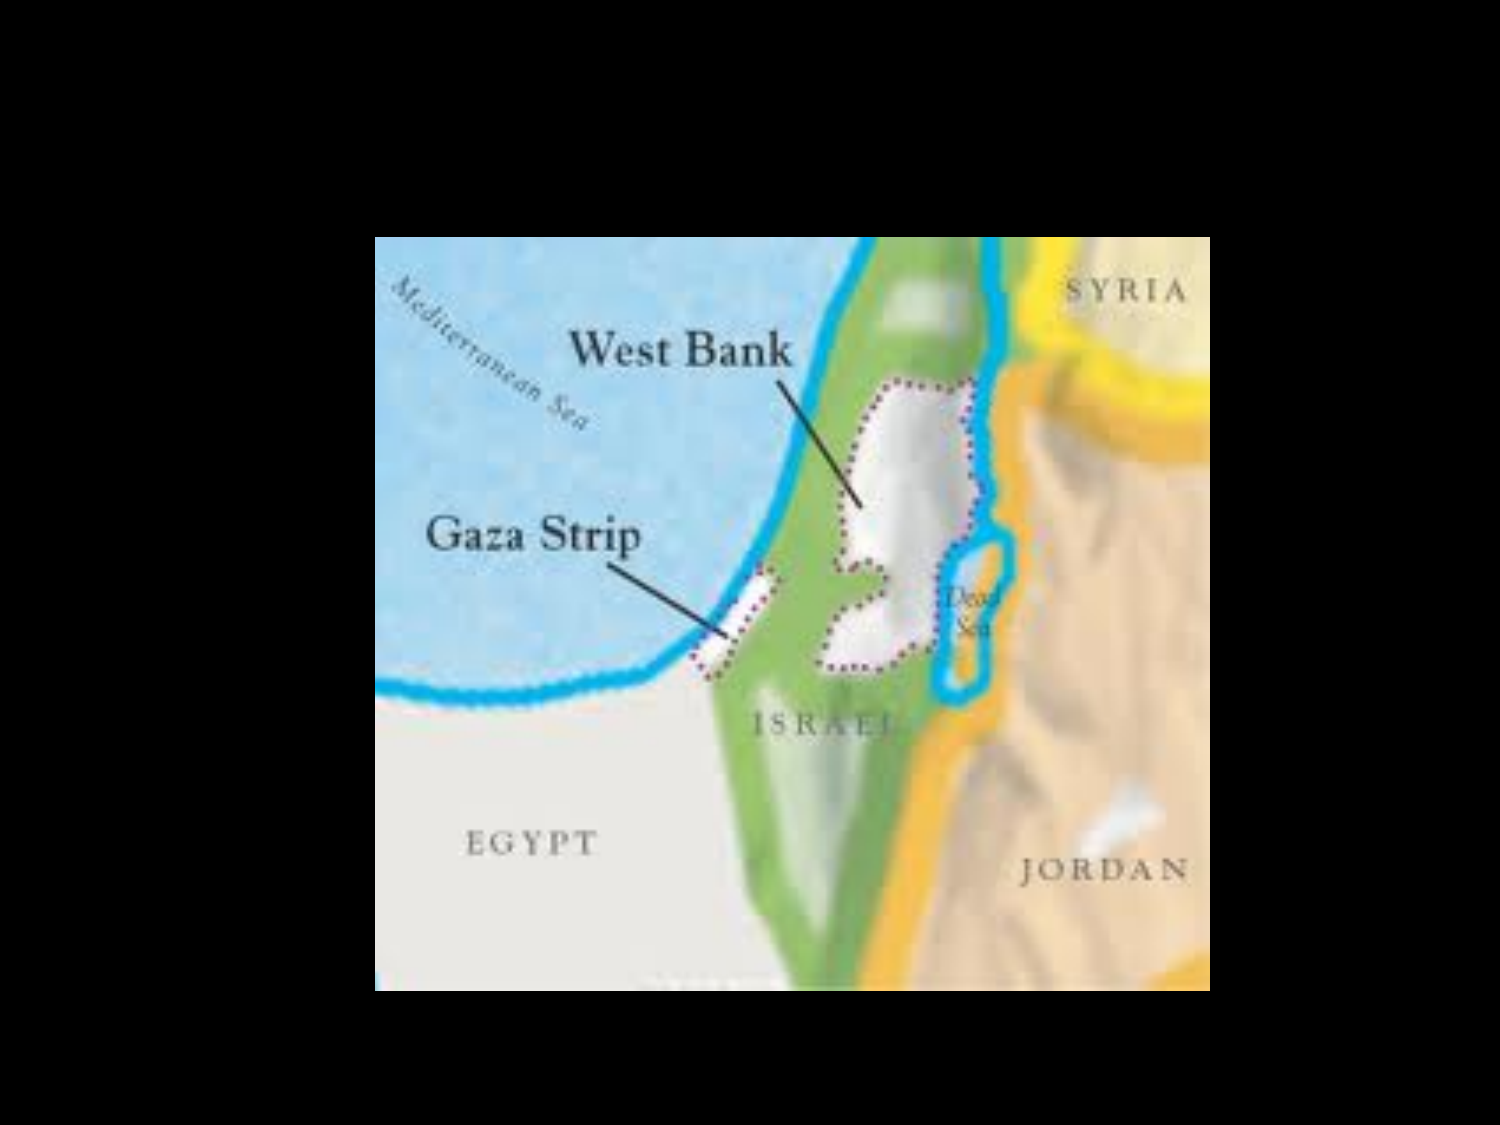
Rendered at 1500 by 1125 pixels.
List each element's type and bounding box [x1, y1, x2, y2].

list [374, 237, 1210, 991]
